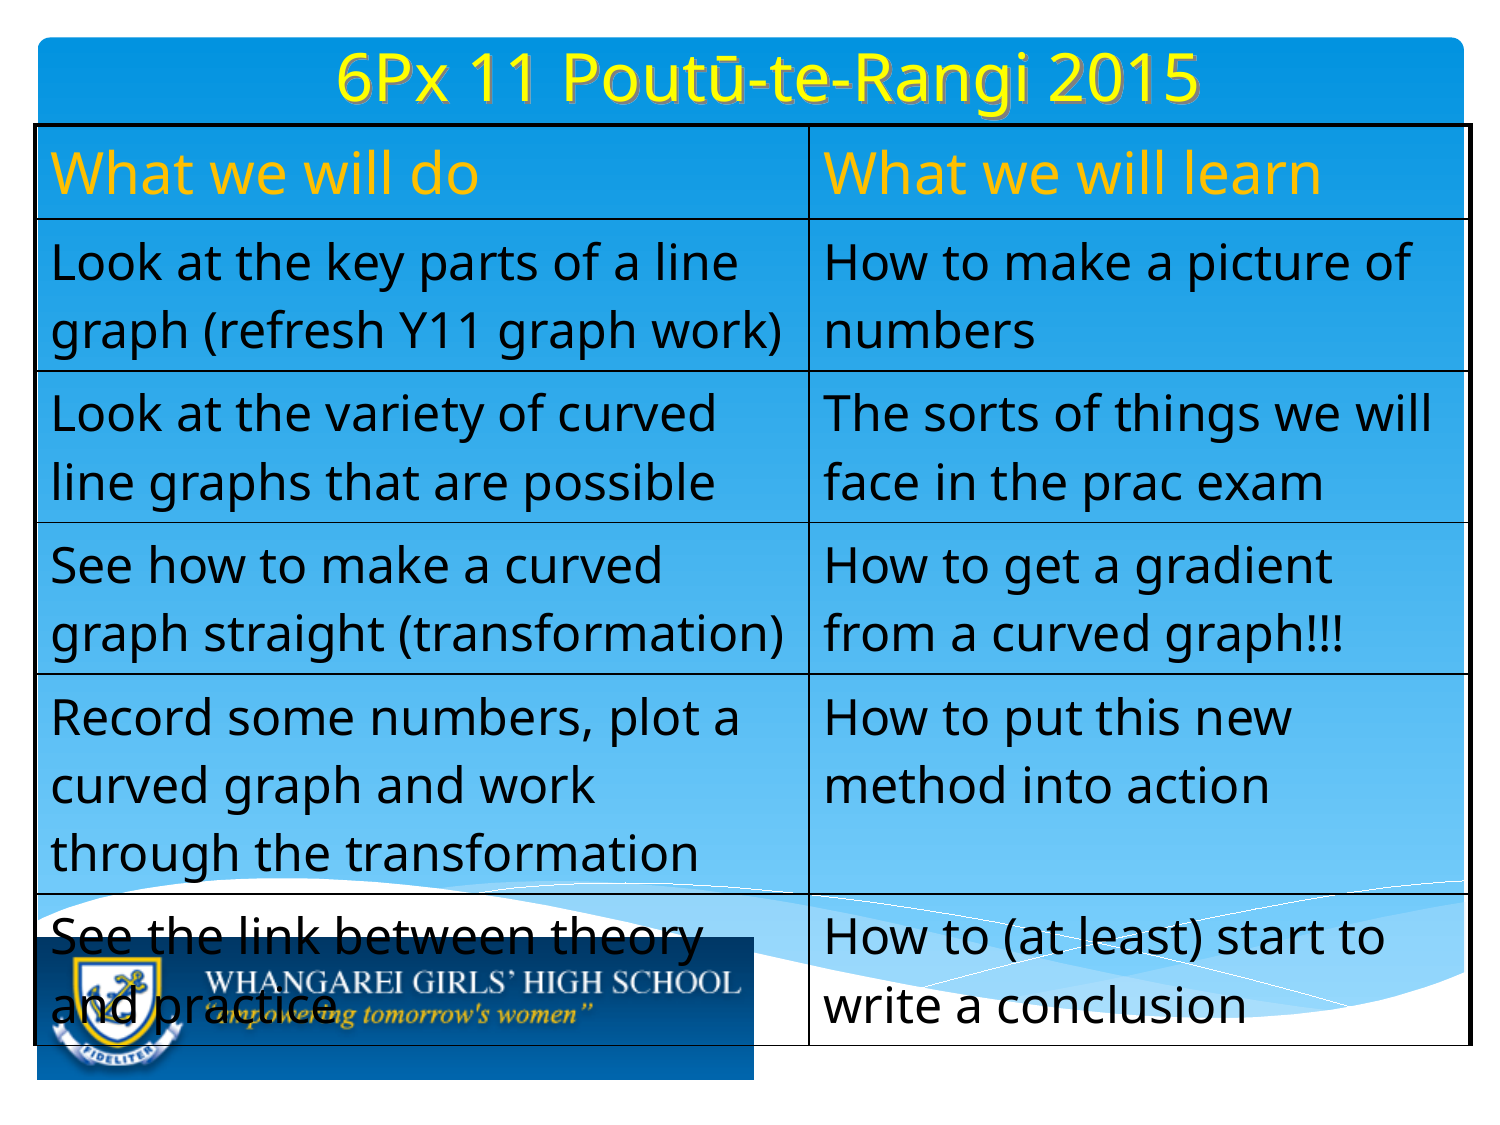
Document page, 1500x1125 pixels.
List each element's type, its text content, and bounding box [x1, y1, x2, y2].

table_cell Look at the variety of curved line graphs that are possible [37, 372, 808, 522]
text_box 6Px 11 Poutū-te-Rangi 2015 [162, 24, 1375, 123]
table_cell Record some numbers, plot a curved graph and work through the transformation [37, 675, 808, 893]
table_header What we will do [37, 127, 808, 218]
table_cell How to make a picture of numbers [810, 220, 1468, 370]
table_cell The sorts of things we will face in the prac exam [810, 372, 1468, 522]
table_cell Look at the key parts of a line graph (refresh Y11 graph work) [37, 220, 808, 370]
table_header What we will learn [810, 127, 1468, 218]
picture [37, 937, 754, 1080]
table_cell How to get a gradient from a curved graph!!! [810, 523, 1468, 673]
table_cell How to put this new method into action [810, 675, 1468, 893]
table_cell See the link between theory and practice [37, 895, 808, 1045]
table_cell See how to make a curved graph straight (transformation) [37, 523, 808, 673]
table_cell How to (at least) start to write a conclusion [810, 895, 1468, 1045]
